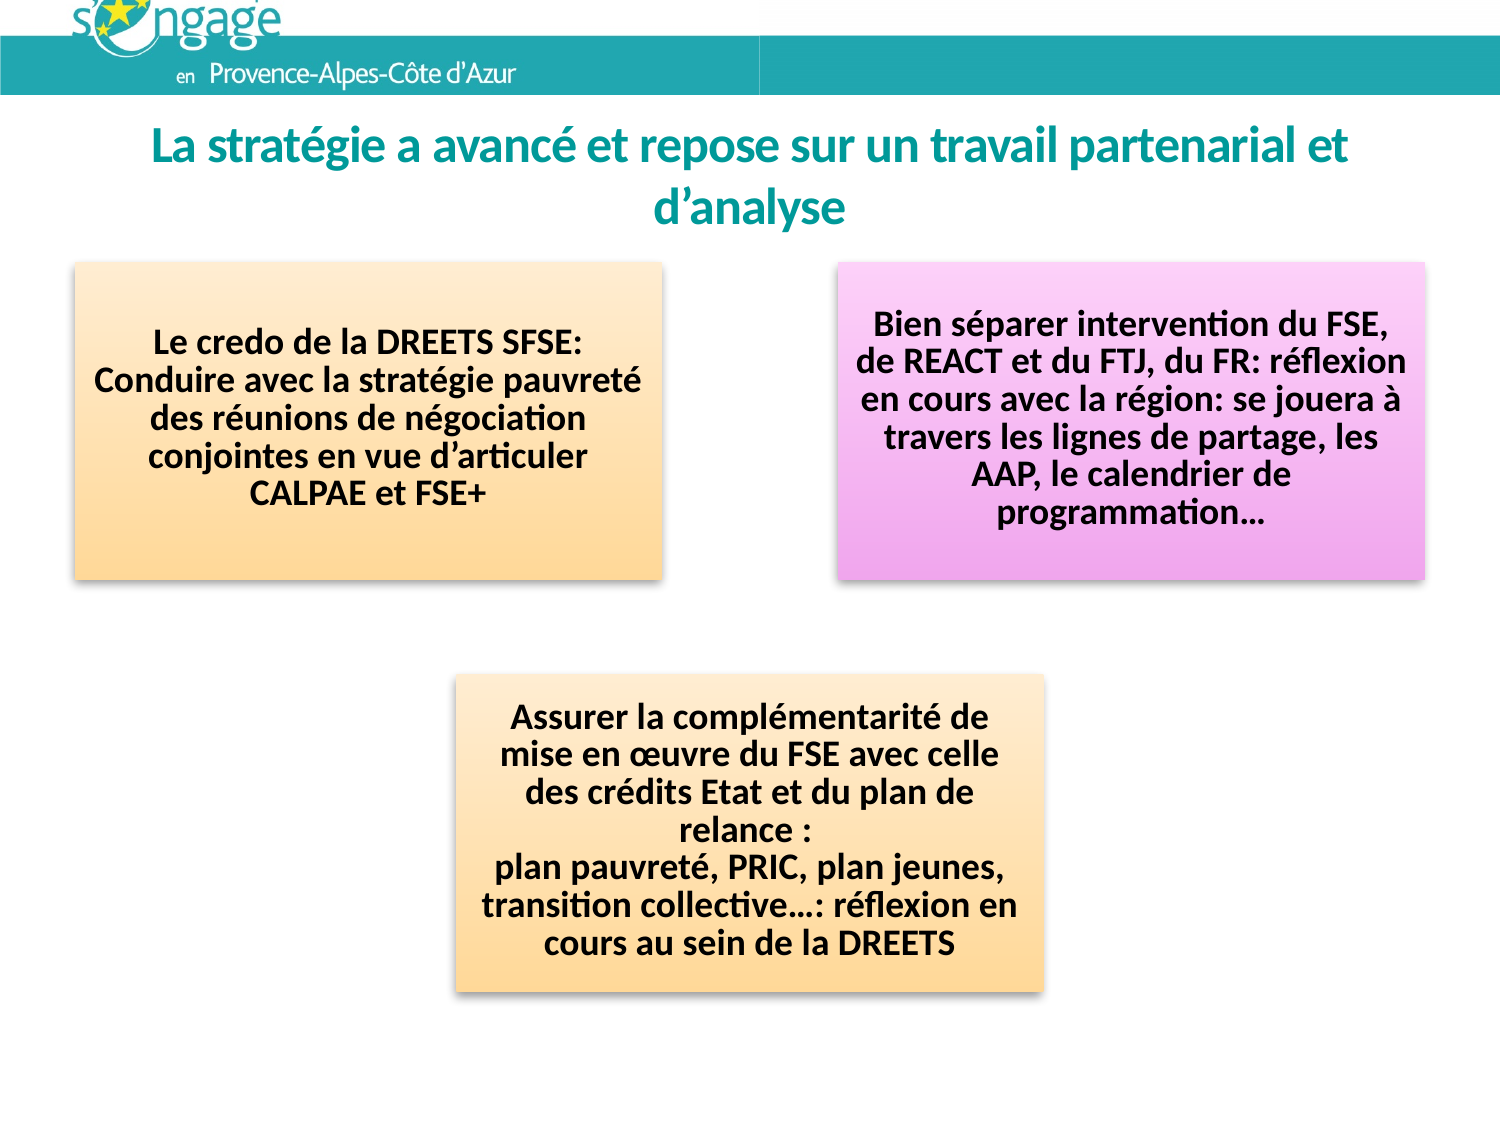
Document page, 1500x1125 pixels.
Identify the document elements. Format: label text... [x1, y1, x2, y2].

text_box La stratégie a avancé et repose sur un travail partenarial et d’analyse [74, 108, 1425, 243]
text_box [0, 0, 1500, 95]
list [74, 262, 1426, 1006]
